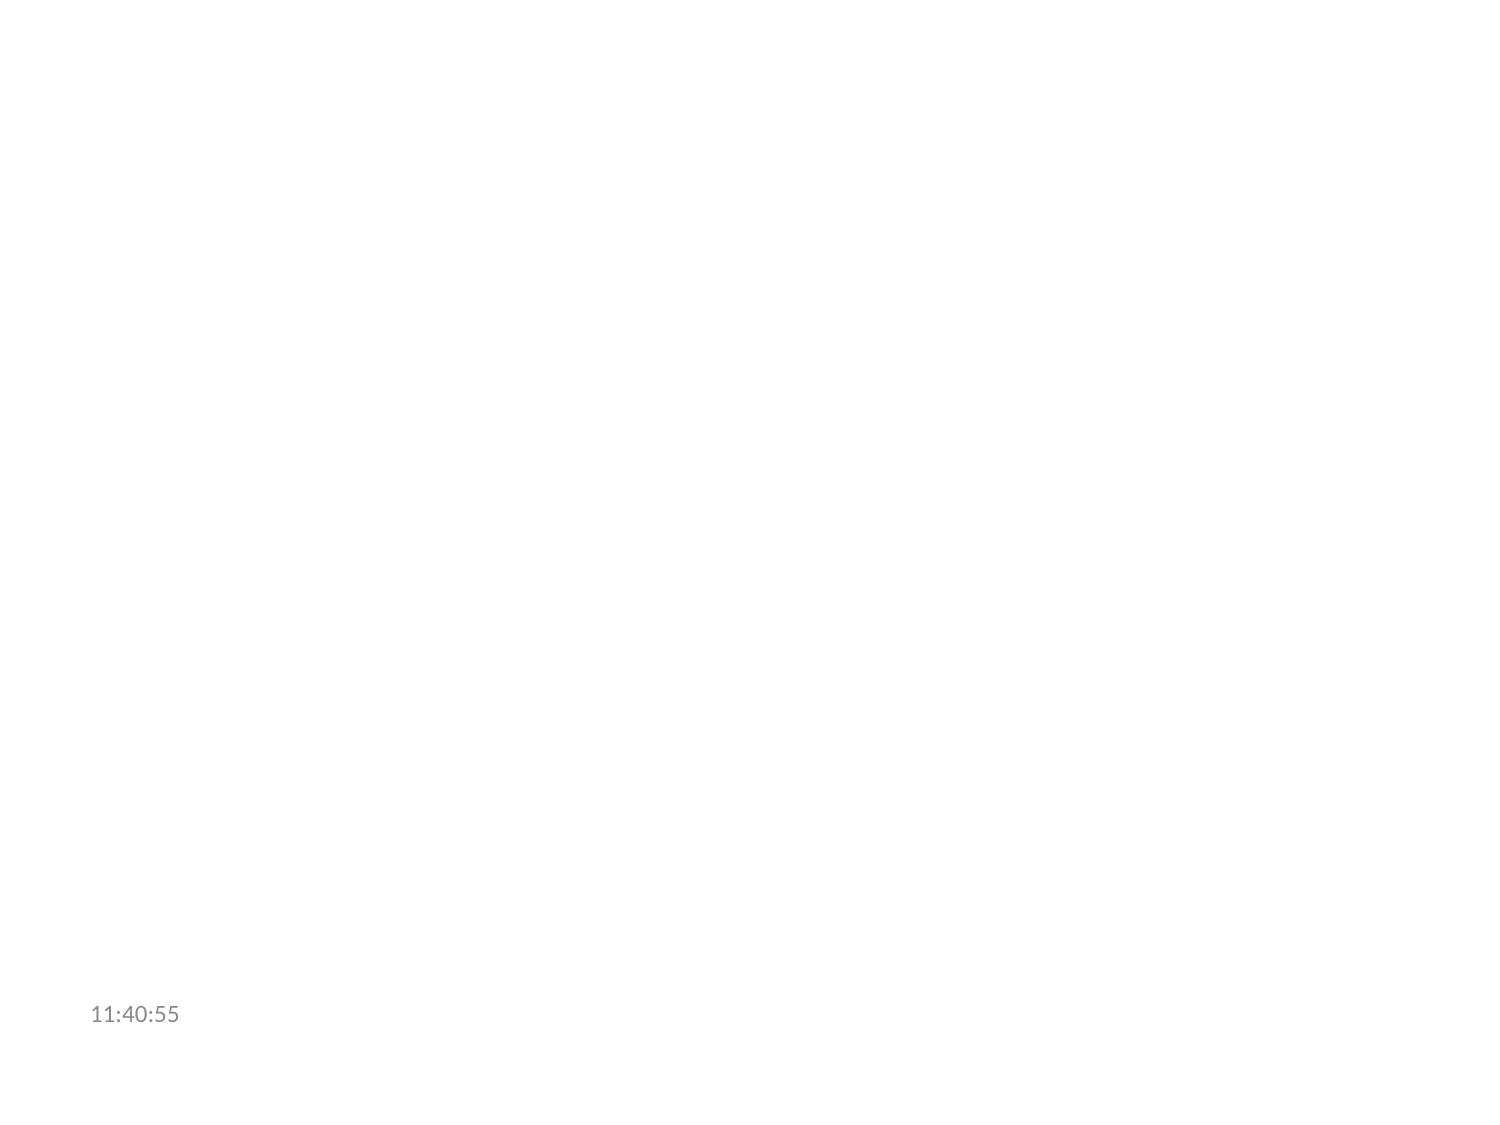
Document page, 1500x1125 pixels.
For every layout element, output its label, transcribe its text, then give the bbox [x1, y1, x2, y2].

text_box 15:35:09 [75, 982, 425, 1043]
